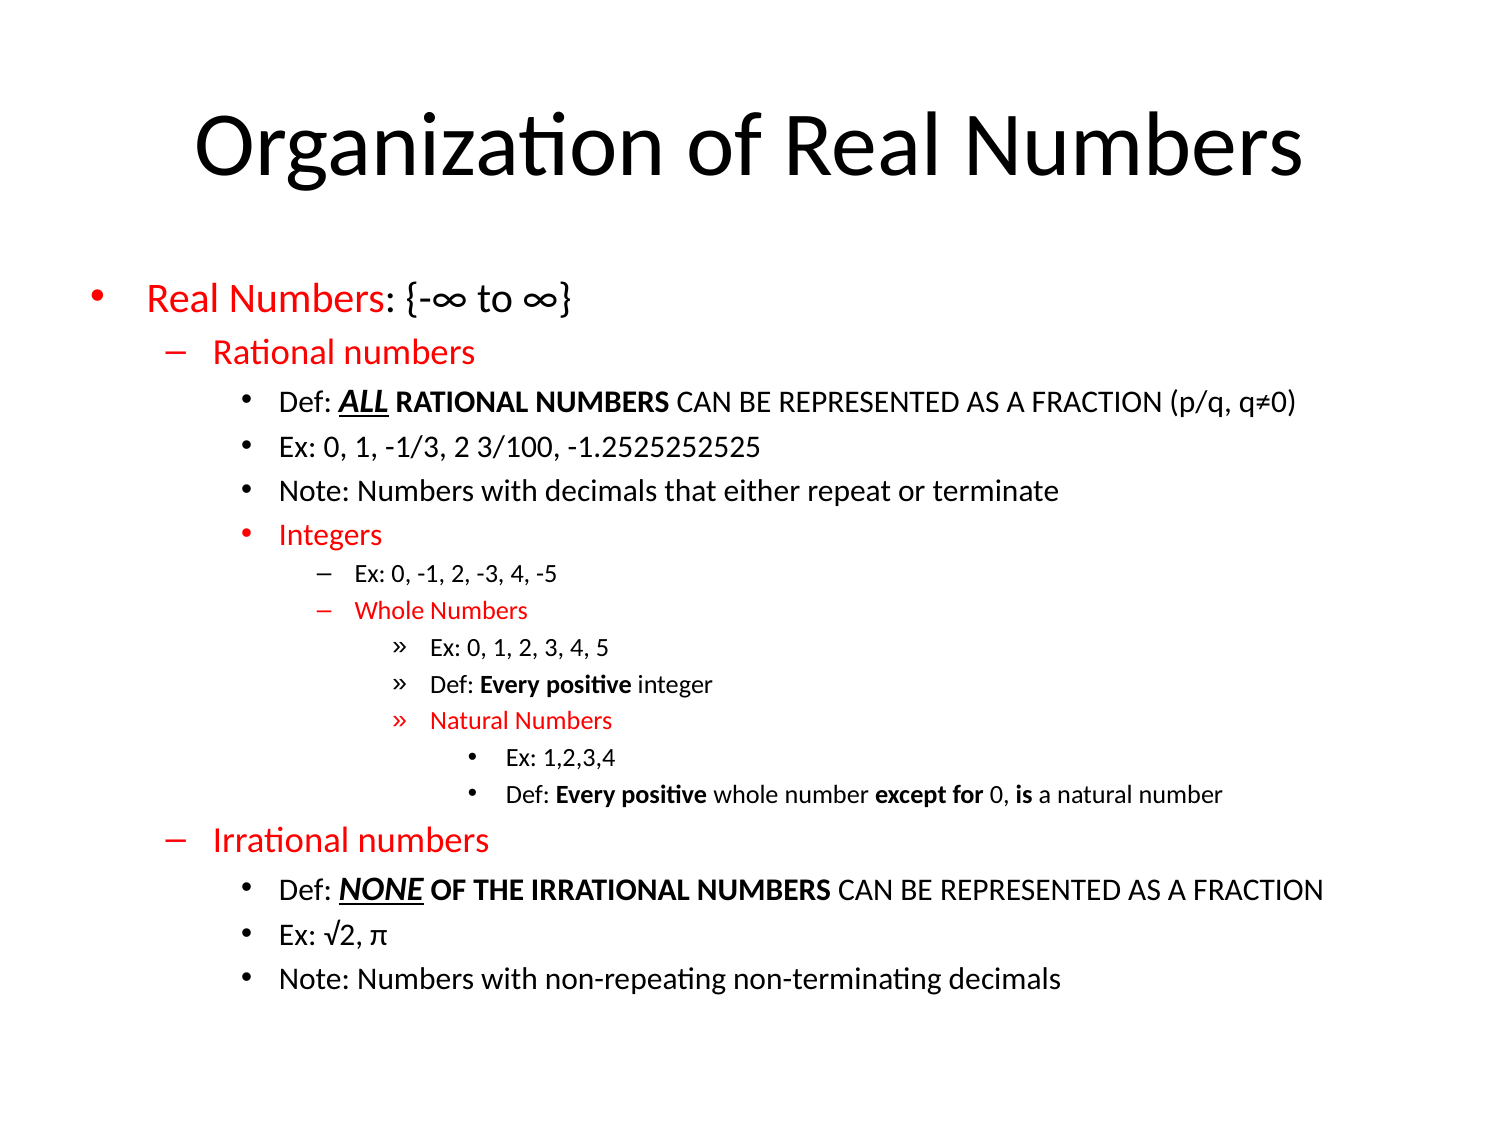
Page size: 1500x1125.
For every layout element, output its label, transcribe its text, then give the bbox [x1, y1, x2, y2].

title Organization of Real Numbers [75, 45, 1425, 233]
list Real Numbers: {-∞ to ∞} Rational numbers Def: ALL RATIONAL NUMBERS CAN BE REPRESENTED AS A FRACTION (p/q, q≠0) Ex: 0, 1, -1/3, 2 3/100, -1.2525252525 Note: Numbers with decimals that either repeat or terminate Integers Ex: 0, -1, 2, -3, 4, -5 Whole Numbers Ex: 0, 1, 2, 3, 4, 5 Def: Every positive integer Natural Numbers Ex: 1,2,3,4 Def: Every positive whole number except for 0, is a natural number Irrational numbers Def: NONE OF THE IRRATIONAL NUMBERS CAN BE REPRESENTED AS A FRACTION Ex: √2, π Note: Numbers with non-repeating non-terminating decimals [75, 262, 1425, 1005]
